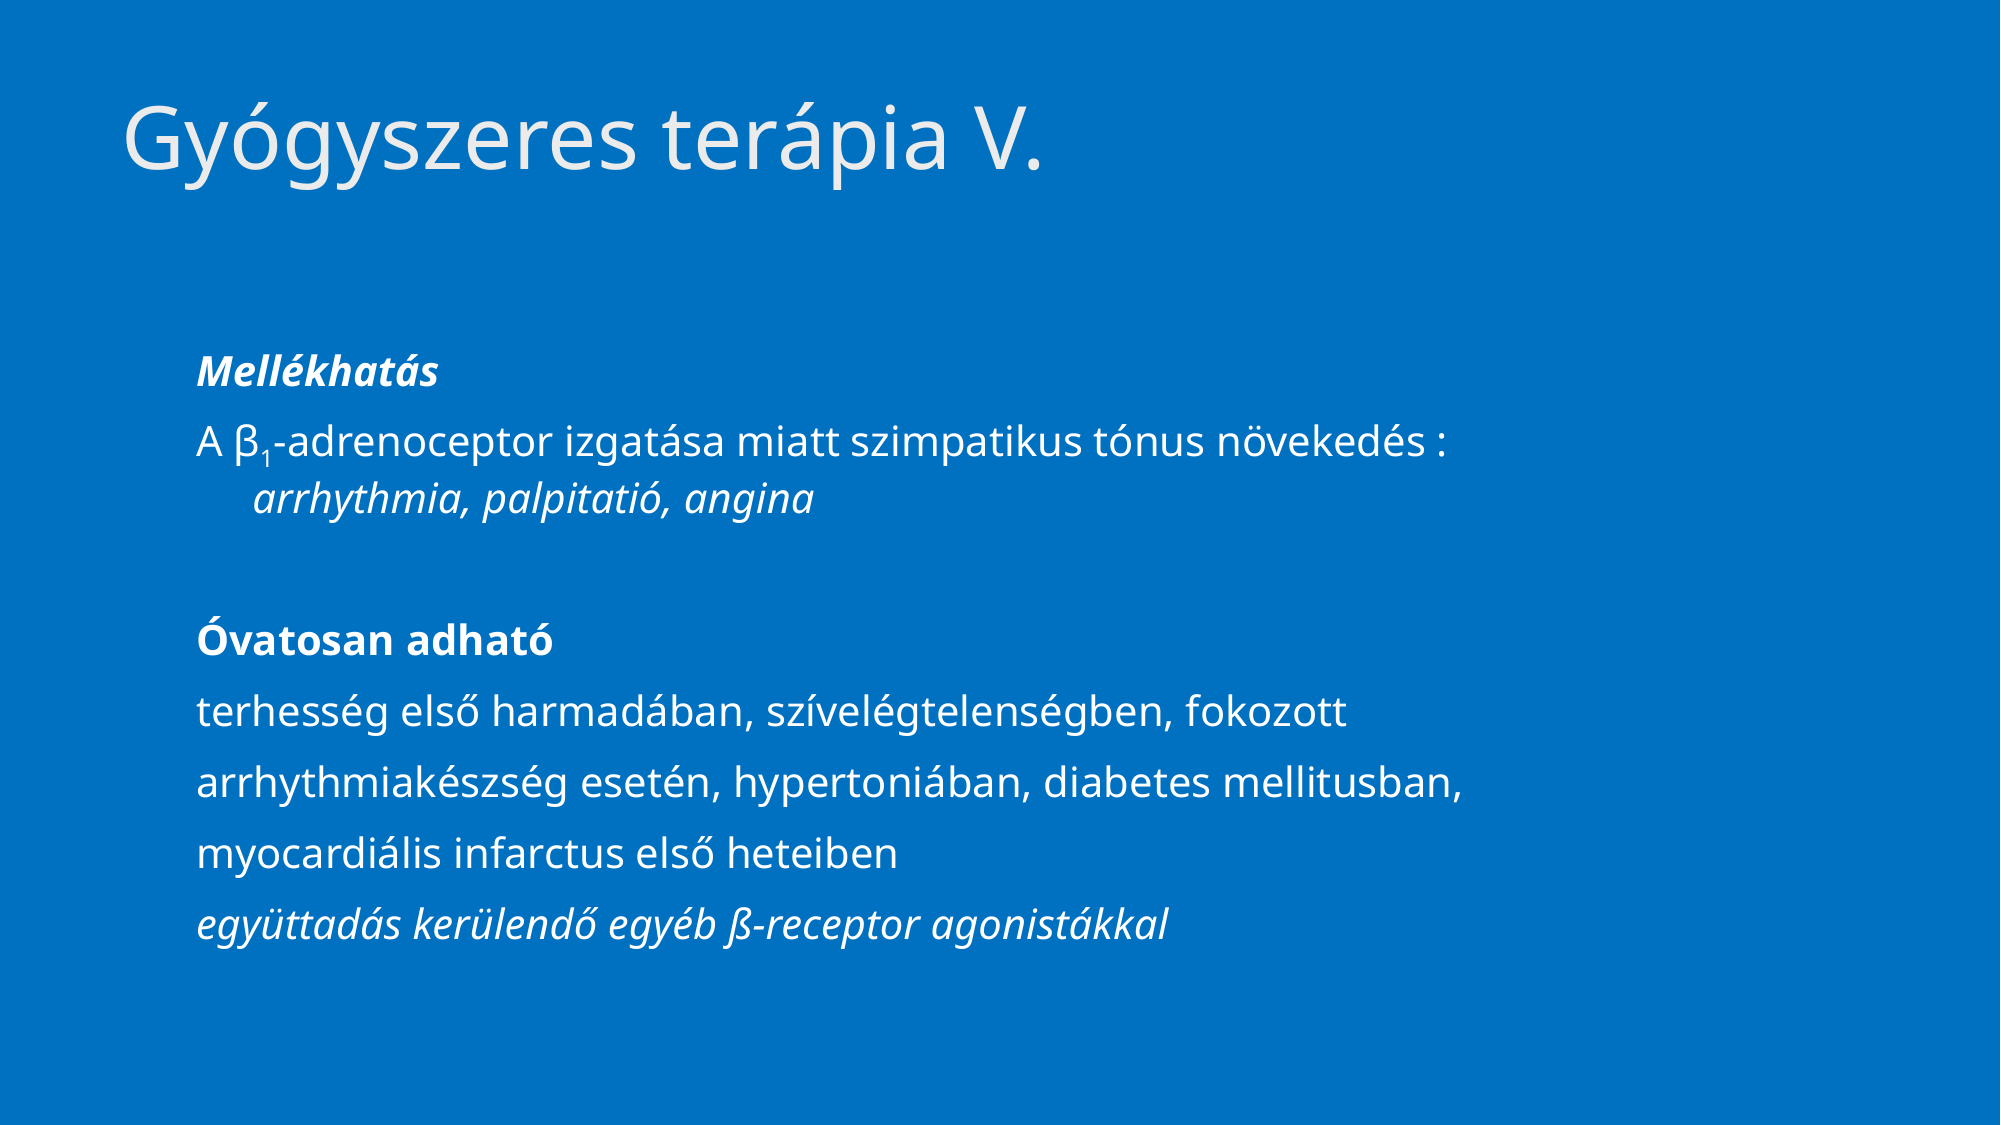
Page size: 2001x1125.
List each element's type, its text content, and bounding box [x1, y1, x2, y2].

list Mellékhatás A β1-adrenoceptor izgatása miatt szimpatikus tónus növekedés : arrhythmia, palpitatió, angina Óvatosan adható terhesség első harmadában, szívelégtelenségben, fokozott arrhythmiakészség esetén, hypertoniában, diabetes mellitusban, myocardiális infarctus első heteiben együttadás kerülendő egyéb ß-receptor agonistákkal [181, 336, 1649, 1025]
title Gyógyszeres terápia V. [106, 74, 1649, 304]
